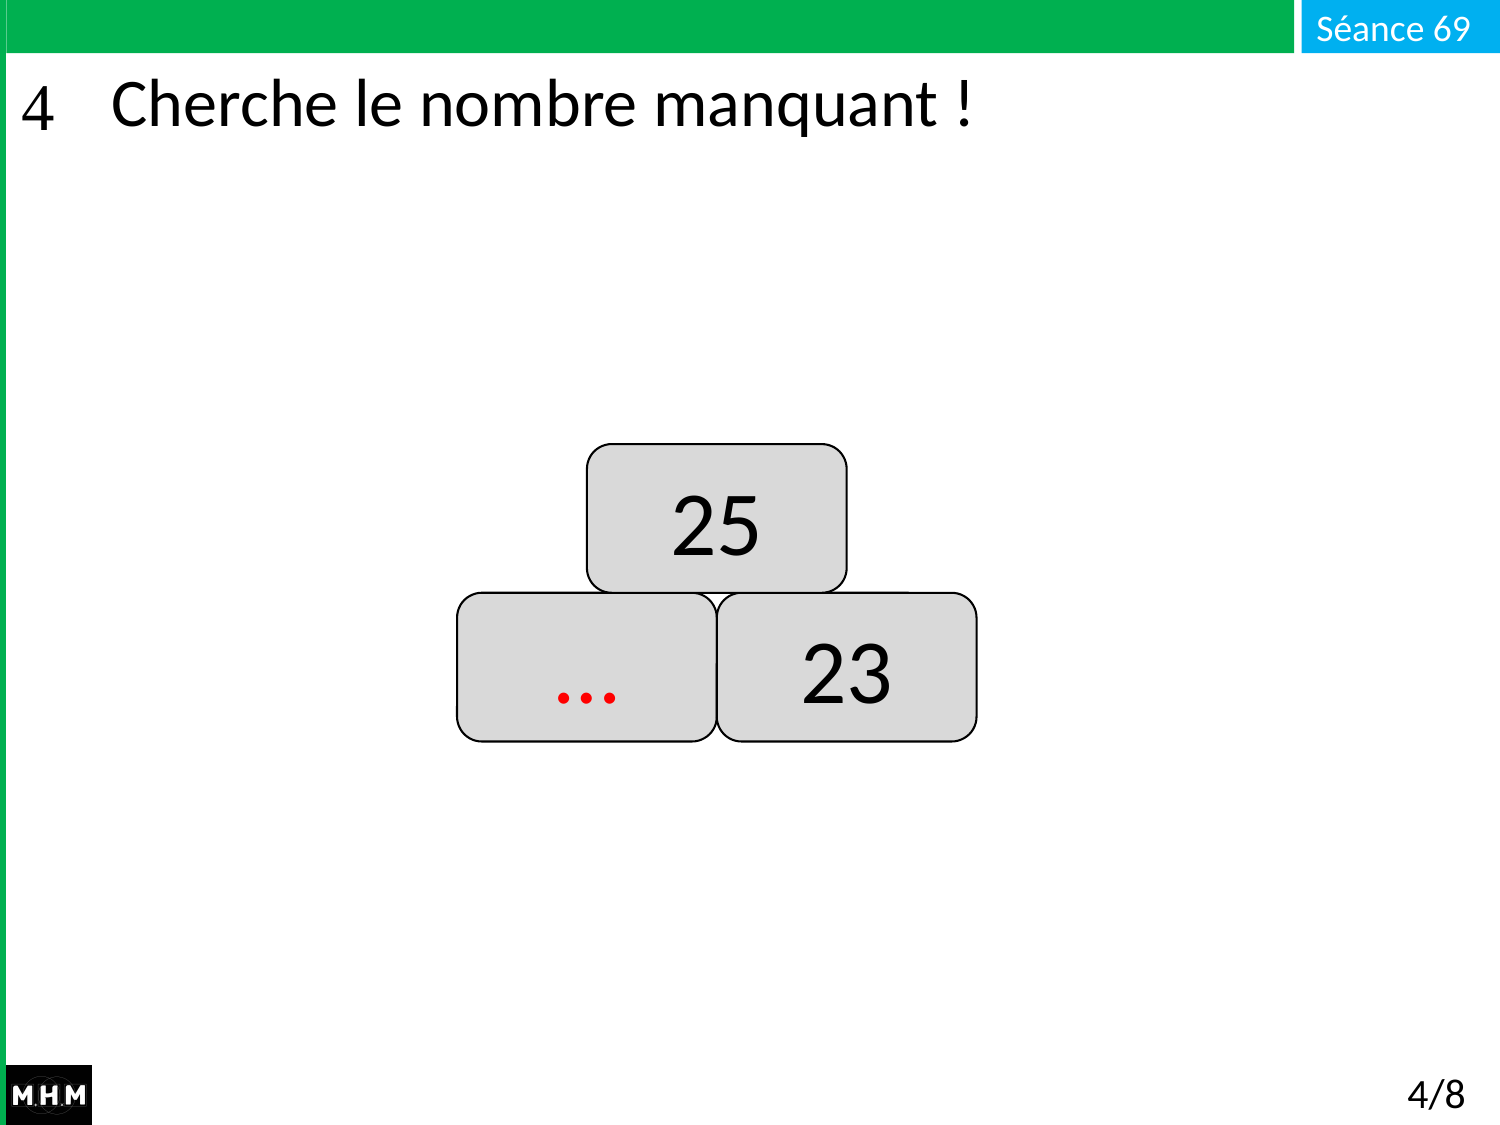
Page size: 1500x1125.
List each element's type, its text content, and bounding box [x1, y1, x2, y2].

title Cherche le nombre manquant ! [96, 60, 1391, 150]
text_box 23 [715, 591, 978, 743]
text_box … [455, 591, 717, 743]
text_box 25 [585, 443, 848, 594]
picture [6, 1065, 92, 1125]
list 4/8 [1373, 1064, 1500, 1125]
